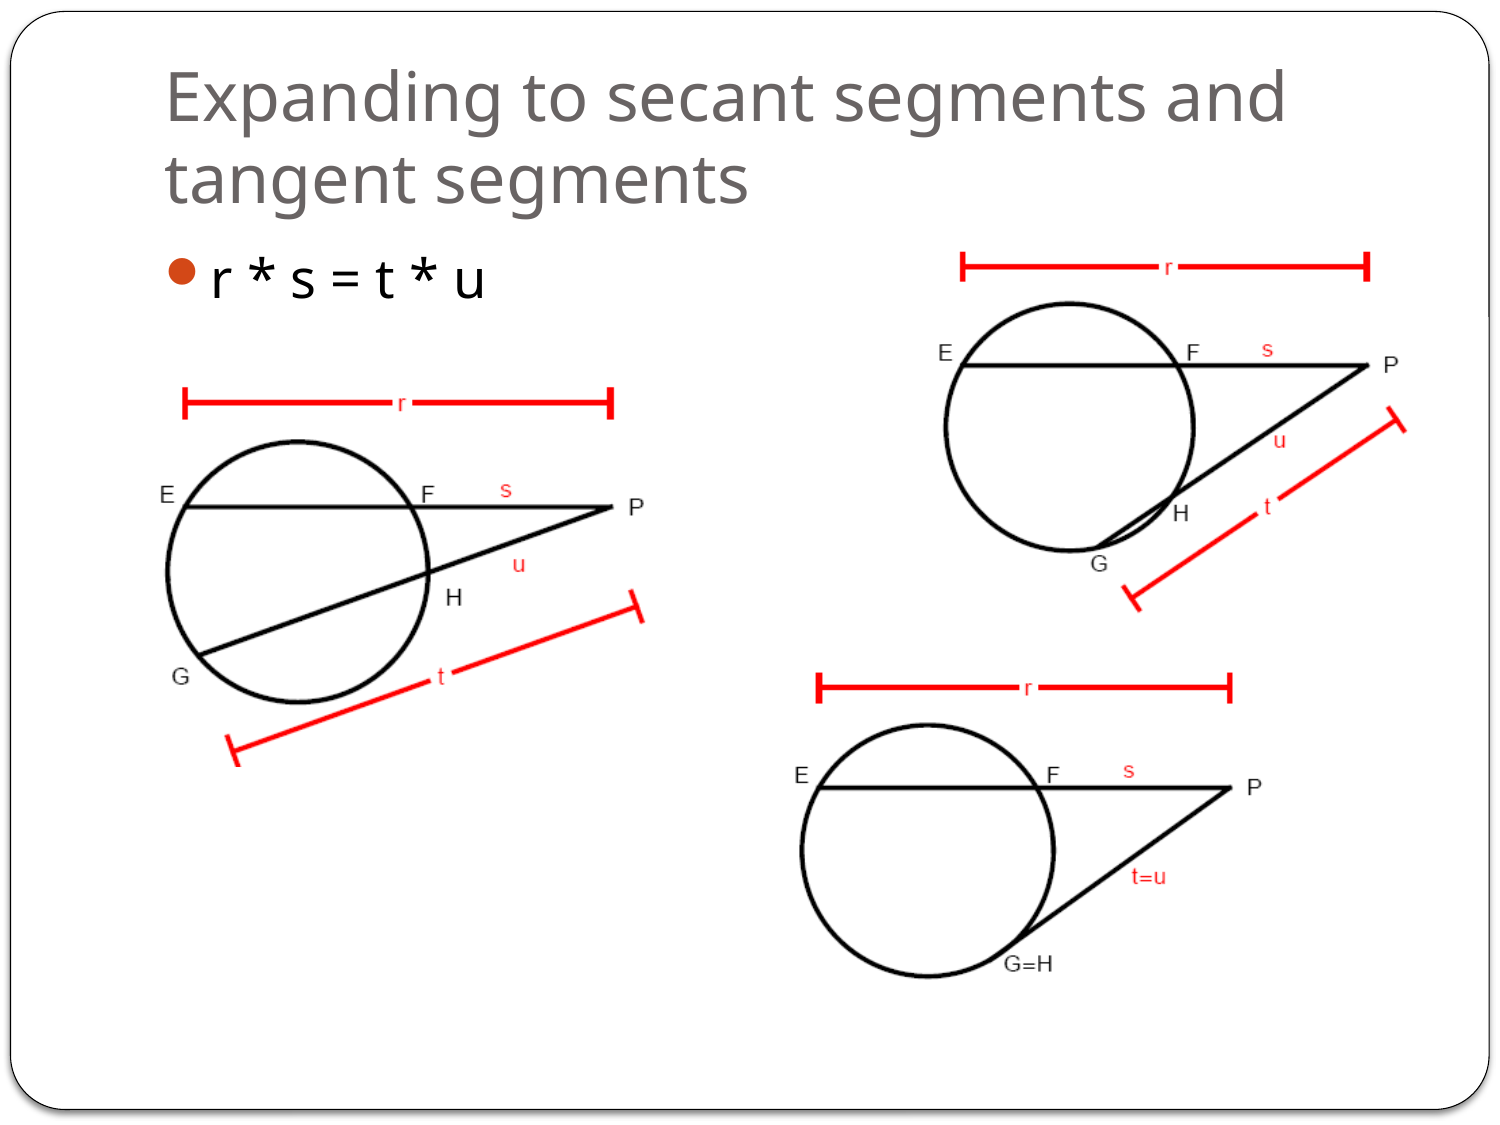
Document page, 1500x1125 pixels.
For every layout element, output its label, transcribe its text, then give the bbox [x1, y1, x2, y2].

picture [774, 662, 1292, 1001]
title Expanding to secant segments and tangent segments [150, 45, 1425, 233]
list r * s = t * u [150, 237, 1425, 988]
picture [937, 237, 1433, 623]
picture [149, 362, 695, 767]
